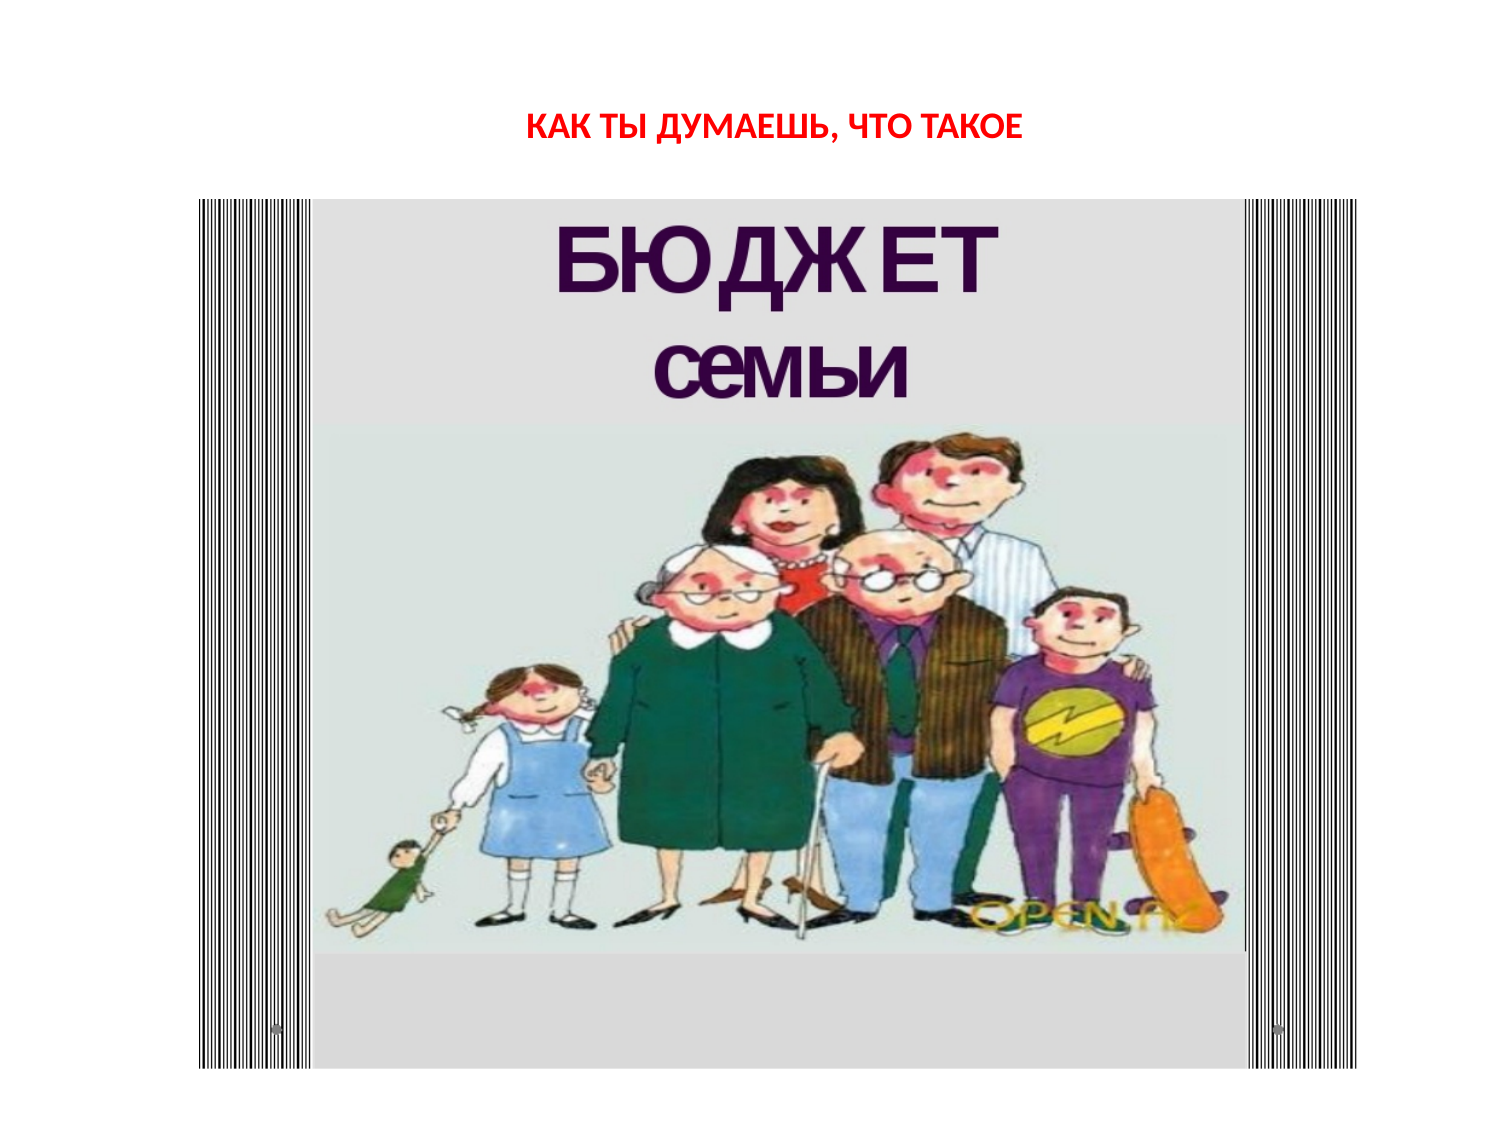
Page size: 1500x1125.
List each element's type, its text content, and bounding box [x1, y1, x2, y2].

picture [198, 198, 1360, 1070]
text_box КАК ТЫ ДУМАЕШЬ, ЧТО ТАКОЕ [222, 93, 1336, 197]
